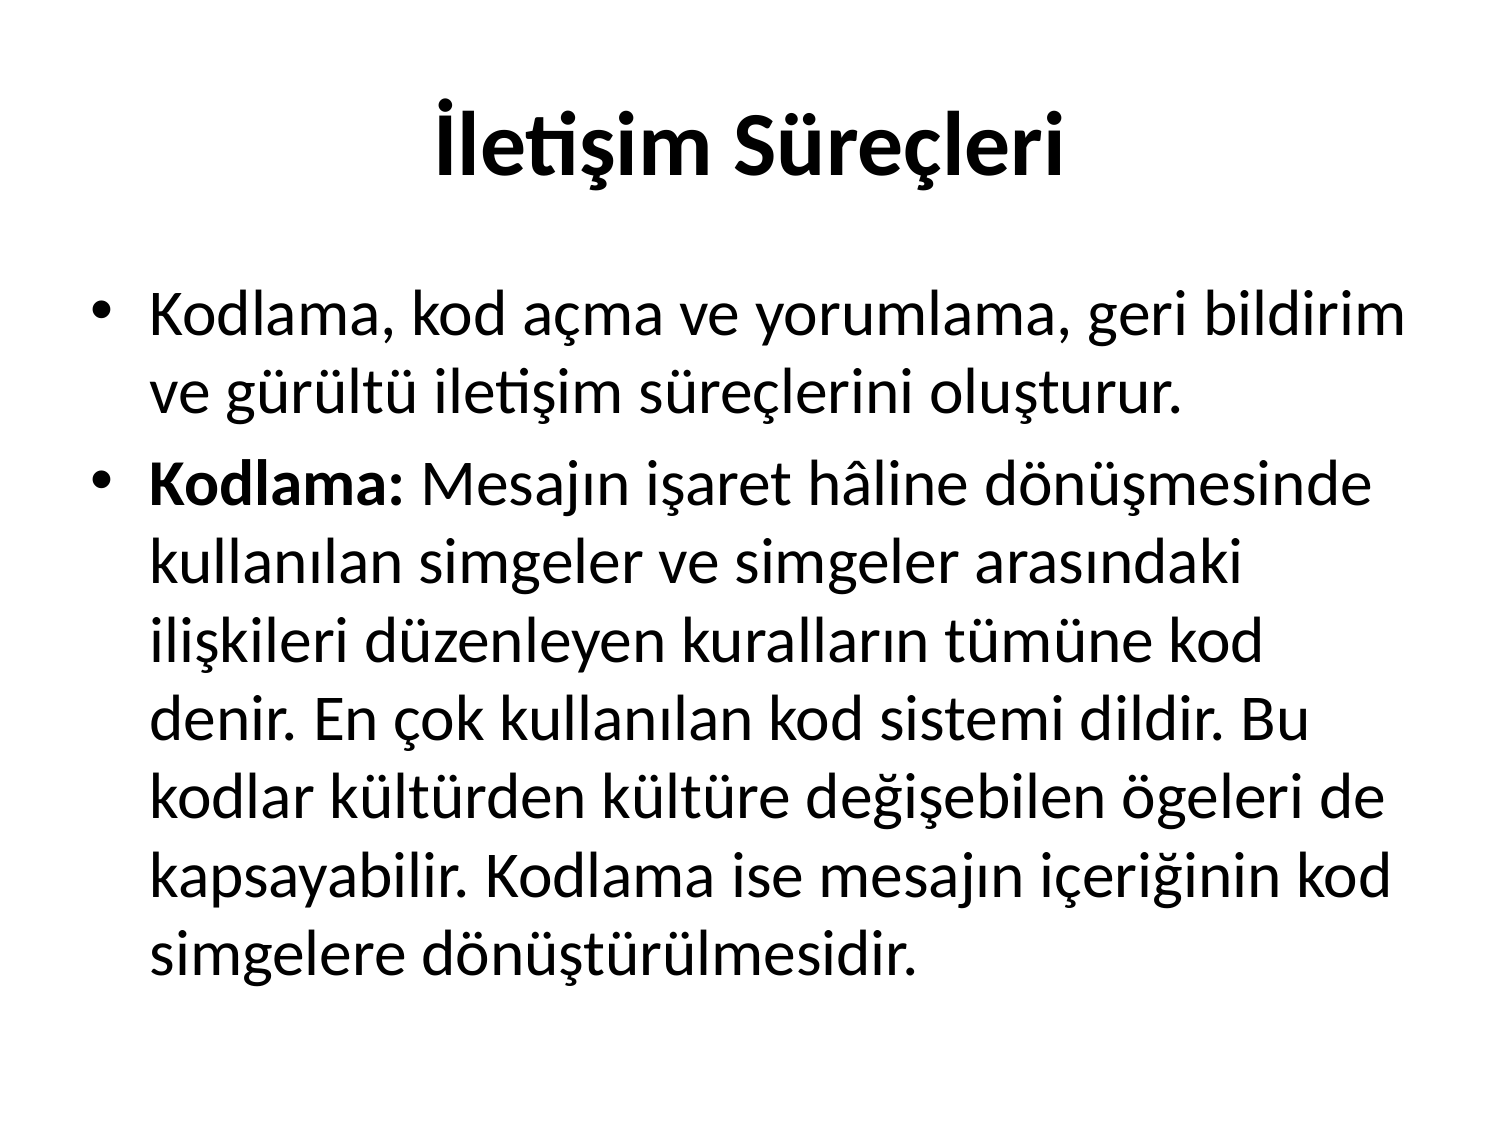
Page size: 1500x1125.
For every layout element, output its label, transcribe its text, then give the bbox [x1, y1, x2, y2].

list Kodlama, kod açma ve yorumlama, geri bildirim ve gürültü iletişim süreçlerini oluşturur. Kodlama: Mesajın işaret hâline dönüşmesinde kullanılan simgeler ve simgeler arasındaki ilişkileri düzenleyen kuralların tümüne kod denir. En çok kullanılan kod sistemi dildir. Bu kodlar kültürden kültüre değişebilen ögeleri de kapsayabilir. Kodlama ise mesajın içeriğinin kod simgelere dönüştürülmesidir. [75, 262, 1425, 1005]
title İletişim Süreçleri [75, 45, 1425, 233]
